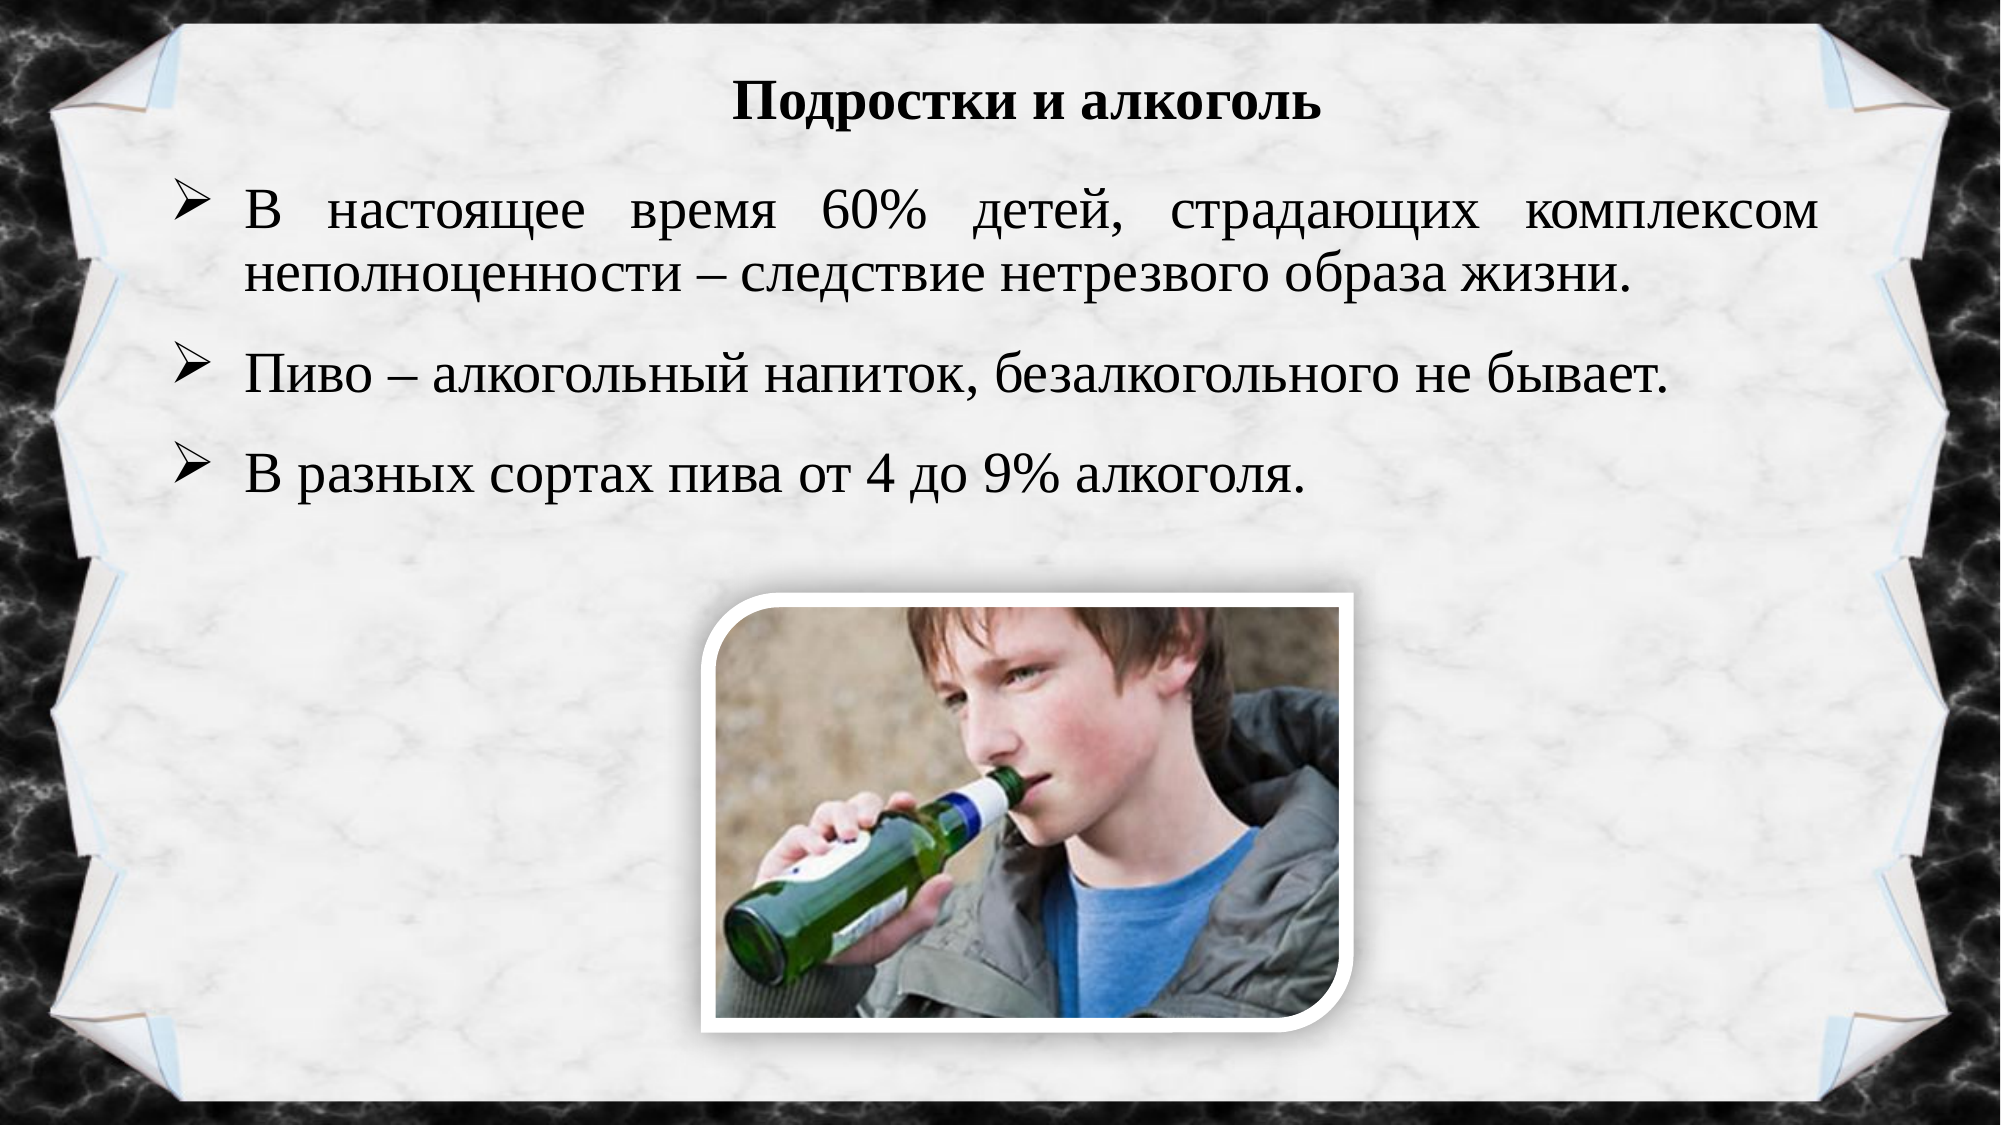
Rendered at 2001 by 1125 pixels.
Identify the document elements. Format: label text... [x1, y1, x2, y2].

picture [0, 0, 2001, 1125]
title Подростки и алкоголь [254, 30, 1801, 171]
list В настоящее время 60% детей, страдающих комплексом неполноценности – следствие нетрезвого образа жизни. Пиво – алкогольный напиток, безалкогольного не бывает. В разных сортах пива от 4 до 9% алкоголя. [154, 171, 1835, 885]
